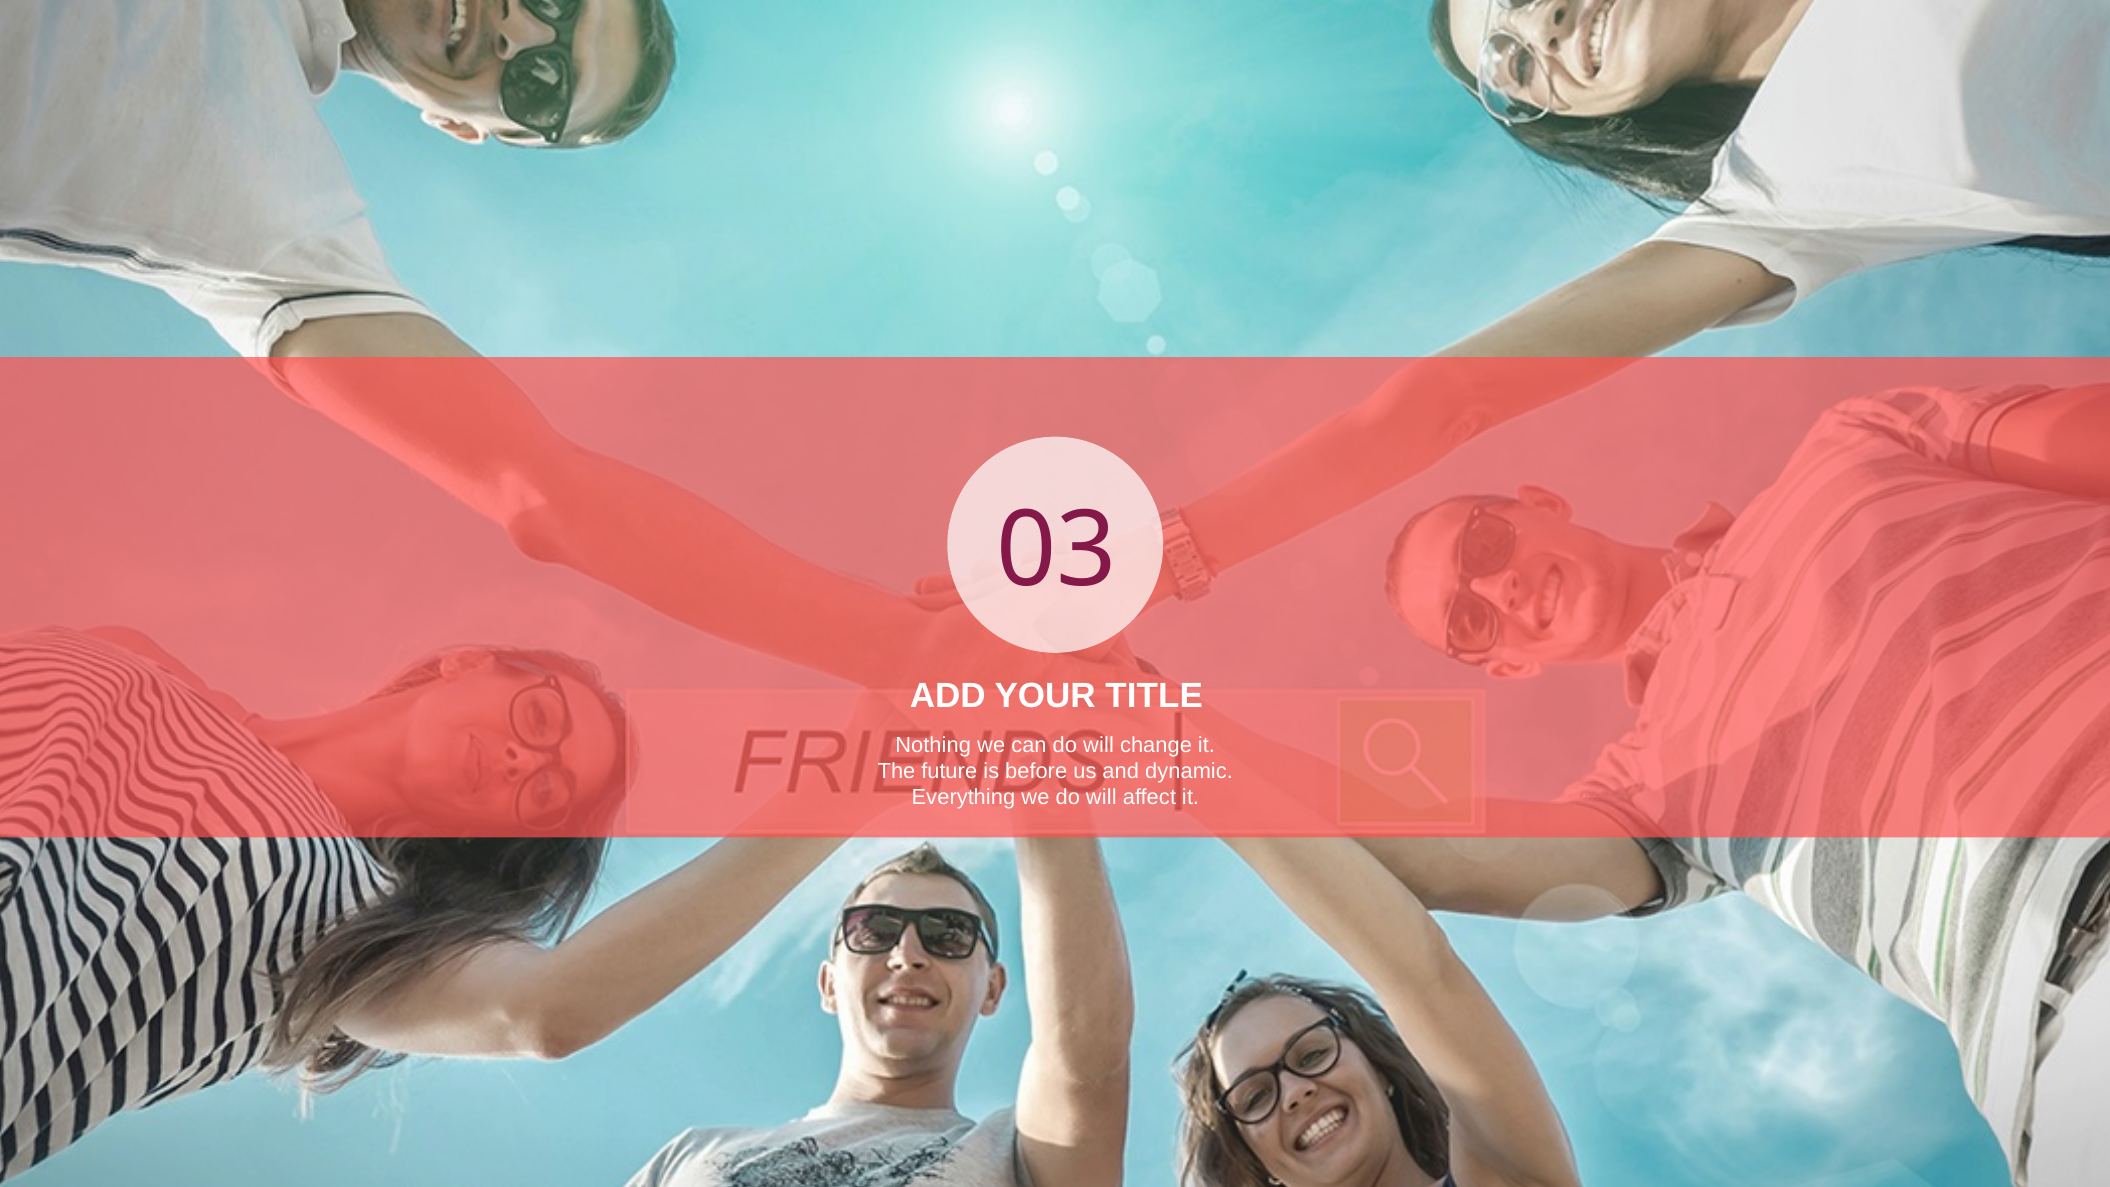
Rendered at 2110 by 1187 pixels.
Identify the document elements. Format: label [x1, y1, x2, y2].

text_box [0, 0, 2110, 356]
text_box [947, 436, 1164, 653]
text_box [0, 838, 2110, 1187]
text_box [860, 665, 1253, 818]
text_box [0, 356, 2110, 838]
